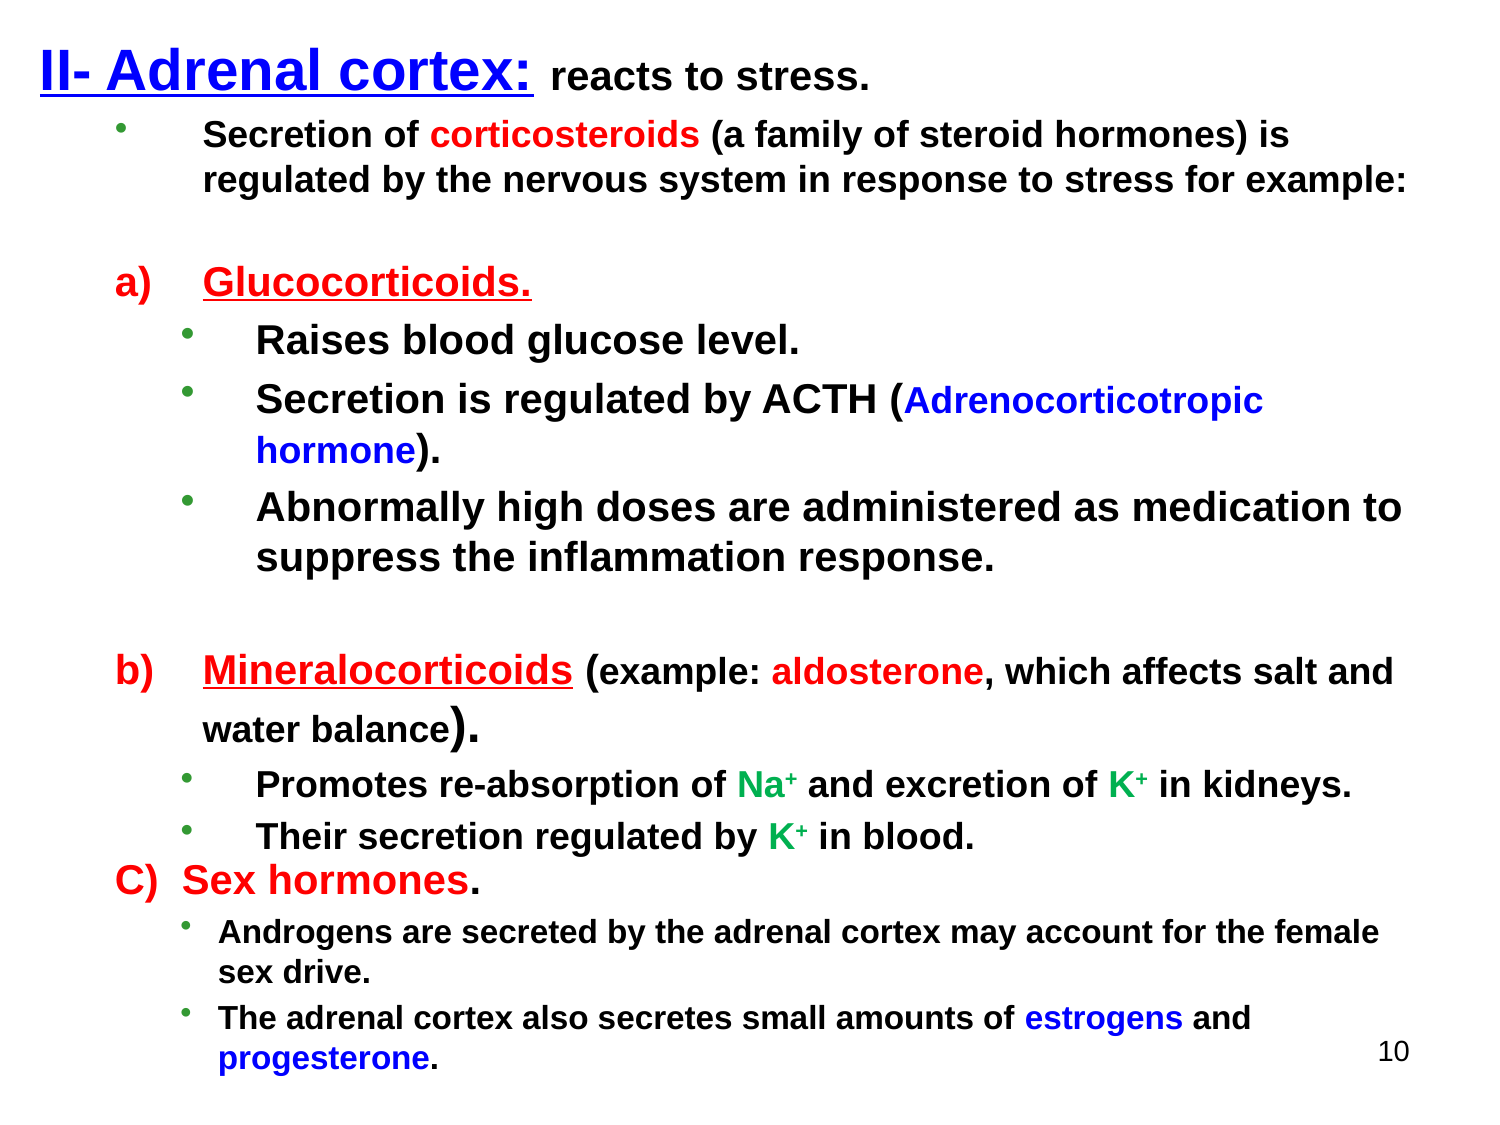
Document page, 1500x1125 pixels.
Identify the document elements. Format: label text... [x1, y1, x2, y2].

slide_number 10 [1074, 1024, 1426, 1103]
list II- Adrenal cortex: reacts to stress. Secretion of corticosteroids (a family of steroid hormones) is regulated by the nervous system in response to stress for example: Glucocorticoids. Raises blood glucose level. Secretion is regulated by ACTH (Adrenocorticotropic hormone). Abnormally high doses are administered as medication to suppress the inflammation response. Mineralocorticoids (example: aldosterone, which affects salt and water balance). Promotes re-absorption of Na+ and excretion of K+ in kidneys. Their secretion regulated by K+ in blood. [24, 24, 1463, 866]
text_box [212, 762, 1325, 800]
text_box C) Sex hormones. Androgens are secreted by the adrenal cortex may account for the female sex drive. The adrenal cortex also secretes small amounts of estrogens and progesterone. [24, 845, 1400, 1084]
